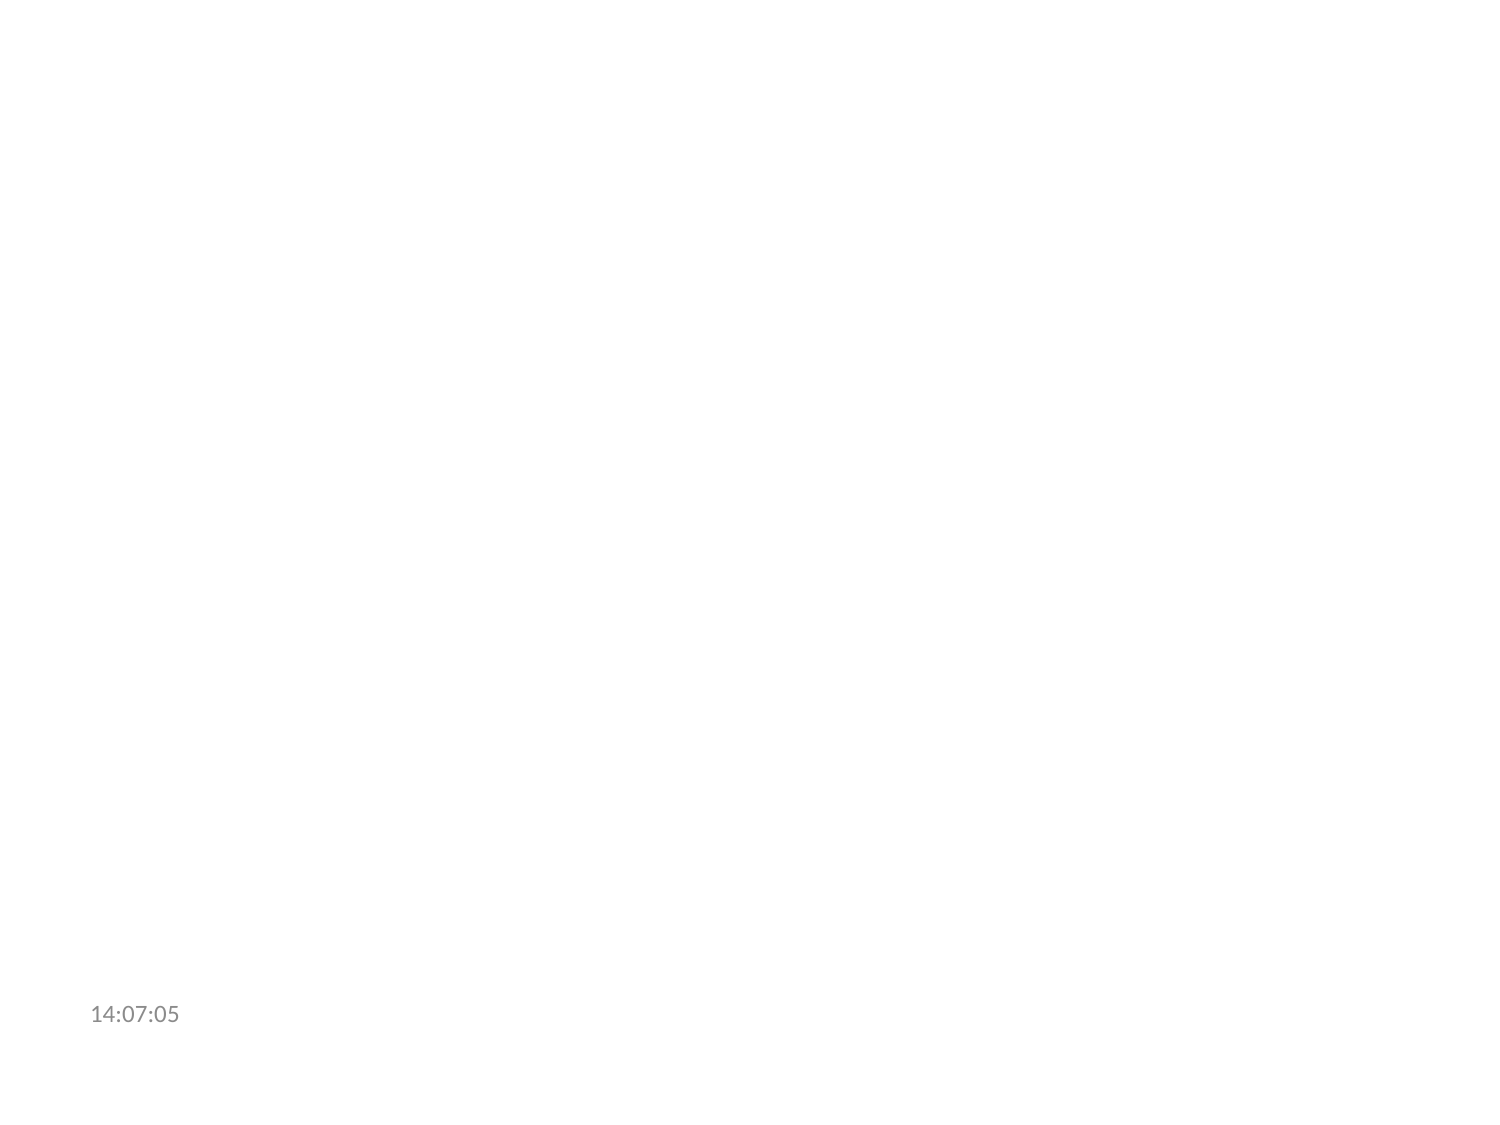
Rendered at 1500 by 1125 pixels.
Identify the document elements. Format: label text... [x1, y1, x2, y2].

text_box 15:35:09 [75, 982, 425, 1043]
